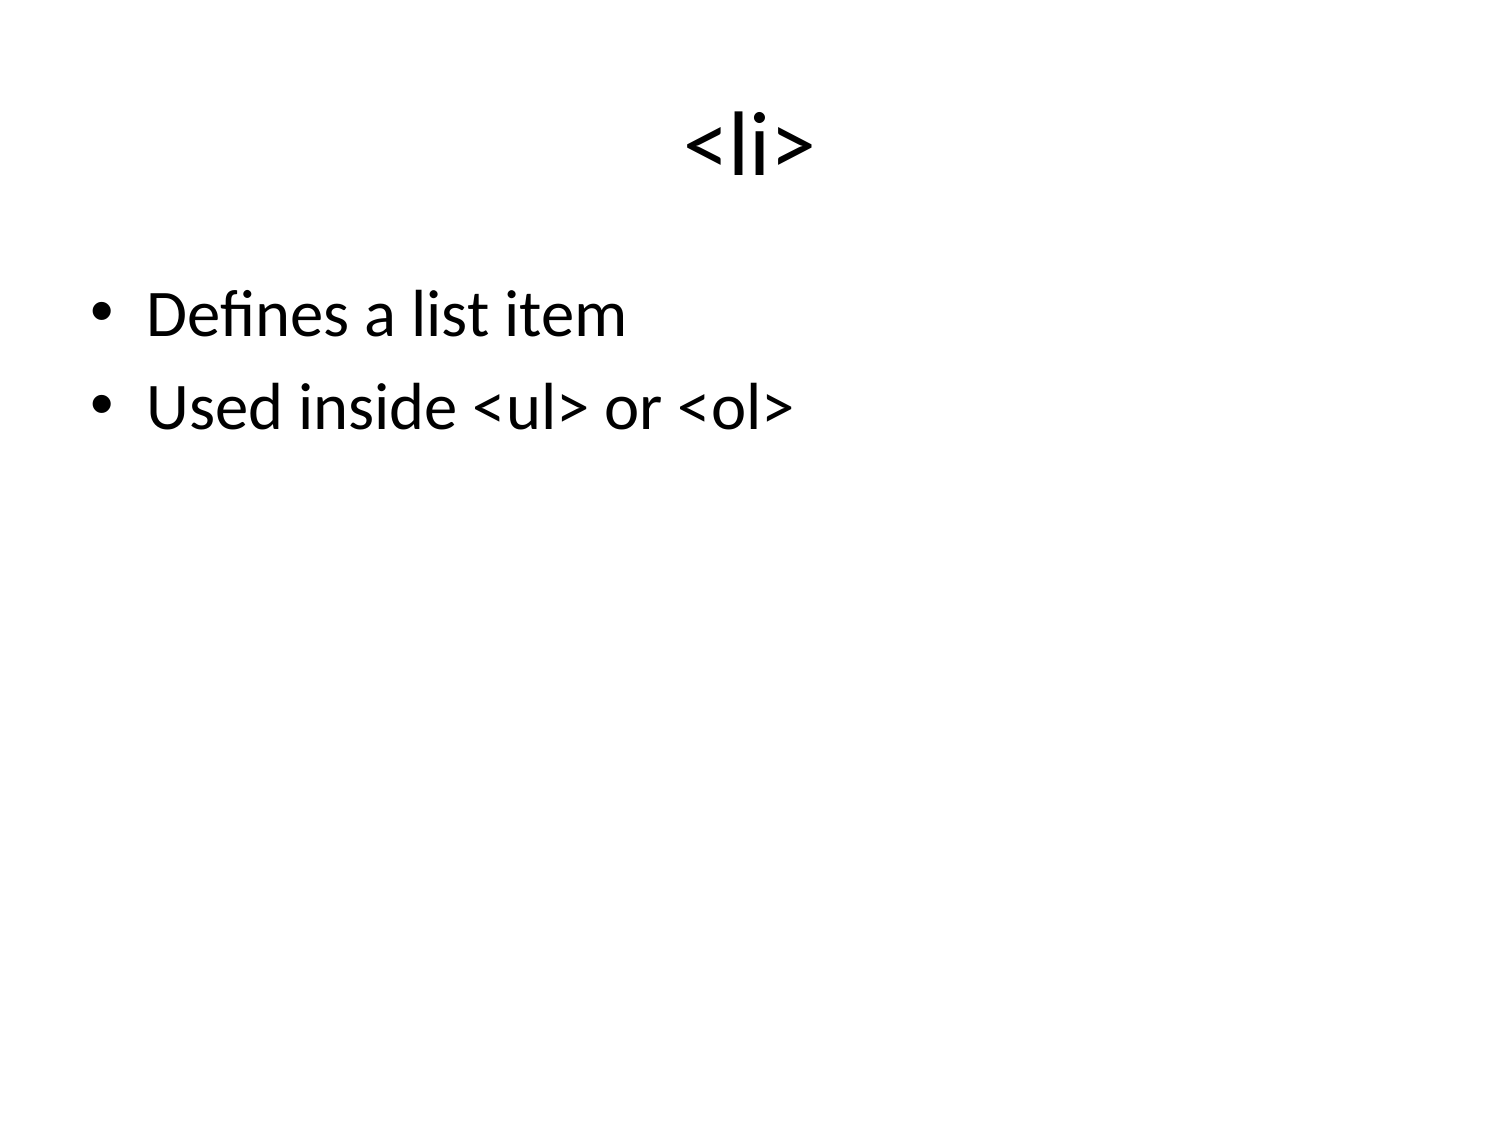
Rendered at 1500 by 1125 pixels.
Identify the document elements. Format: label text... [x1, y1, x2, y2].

title <li> [75, 45, 1425, 233]
list Defines a list item Used inside <ul> or <ol> [75, 262, 1425, 1005]
